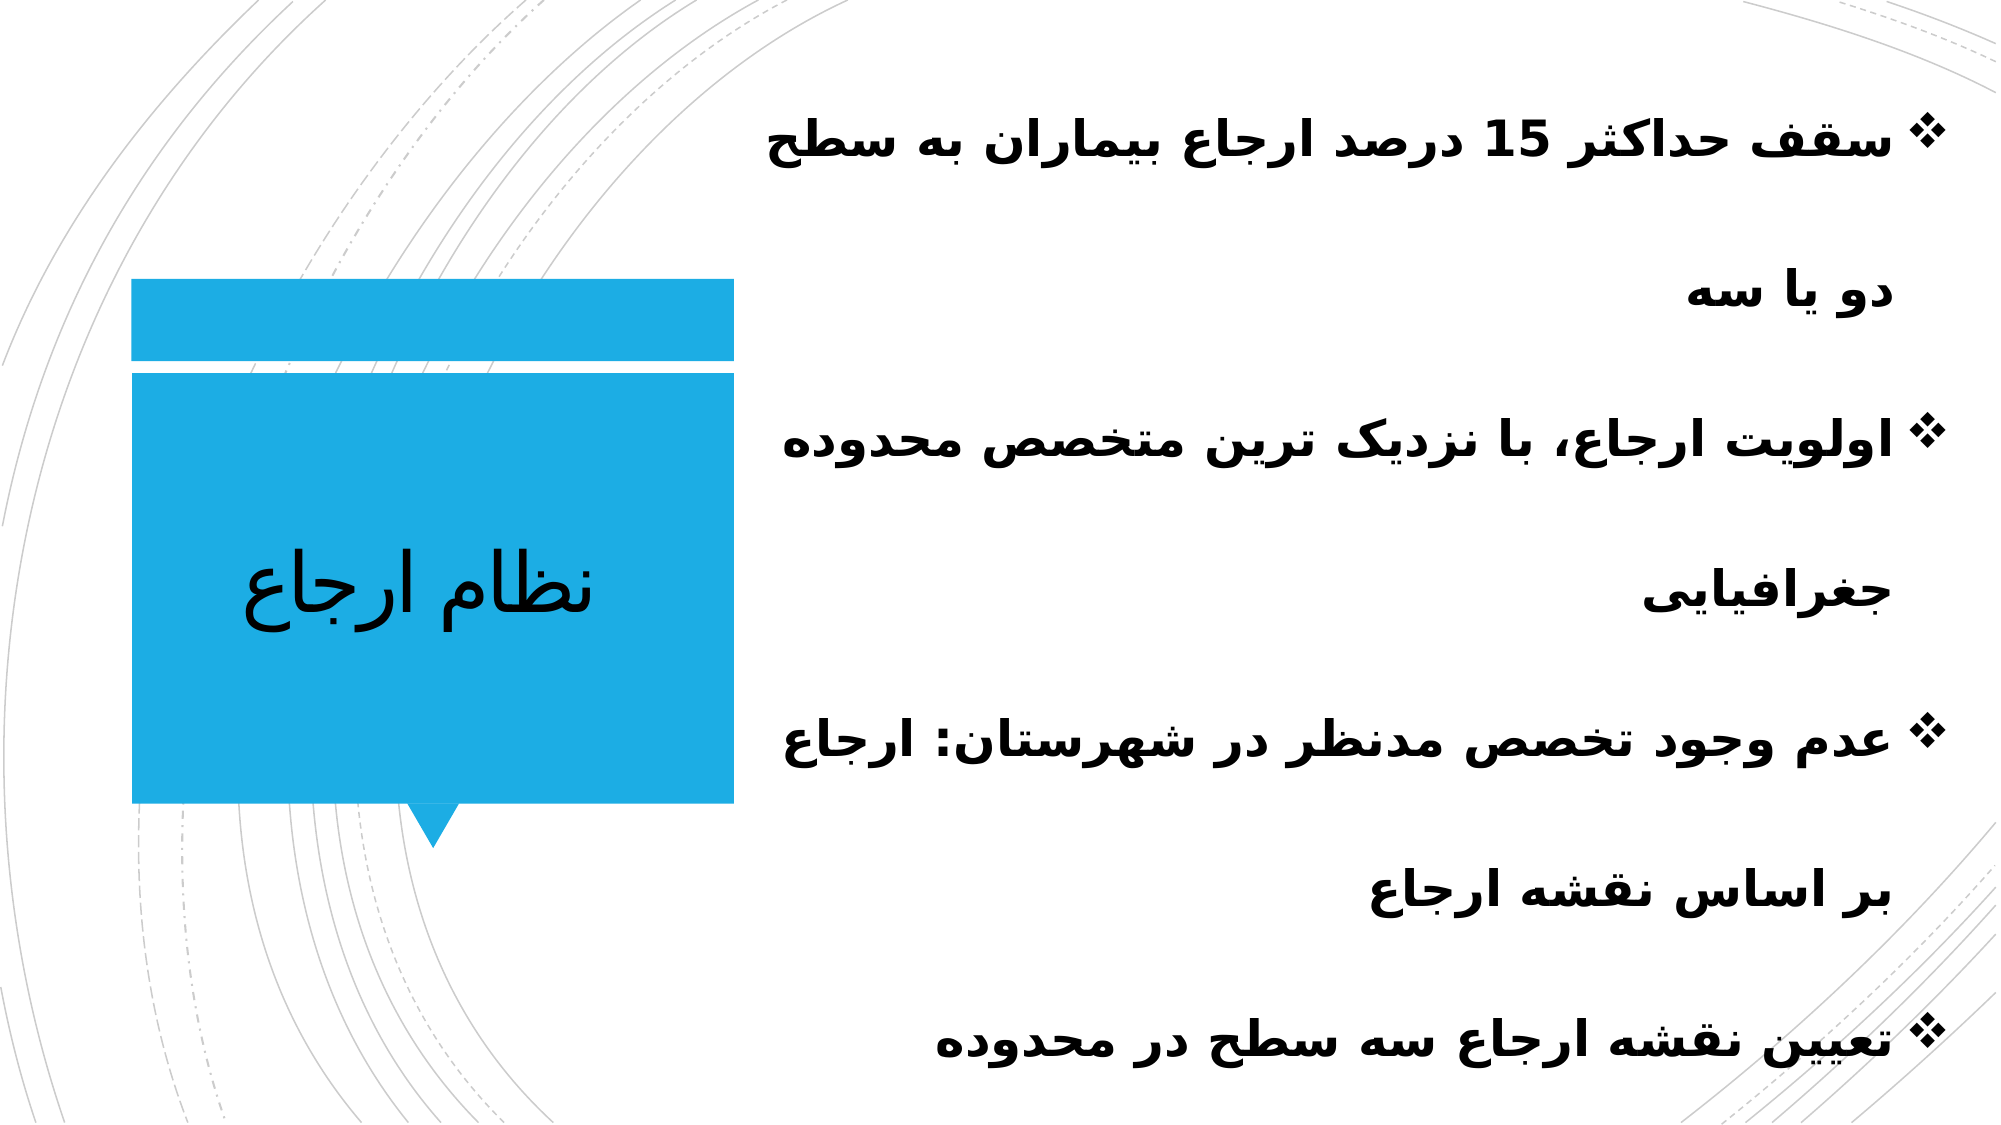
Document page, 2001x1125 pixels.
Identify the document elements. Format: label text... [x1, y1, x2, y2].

title نظام ارجاع [145, 385, 719, 789]
text_box سقف حداکثر 15 درصد ارجاع بیماران به سطح دو یا سه اولویت ارجاع، با نزدیک ترین متخصص محدوده جغرافیایی عدم وجود تخصص مدنظر در شهرستان: ارجاع بر اساس نقشه ارجاع تعیین نقشه ارجاع سه سطح در محدوده دانشگاه تعیین رابط ارجاع در درمانگاه ها و کلینیک های سطح دو و سه ارجاع افقی به میزان حداکثر 15 درصد از بیماران ویزیت شده توسط هر پزشک متخصص با سایر متخصصین [719, 9, 1966, 1125]
